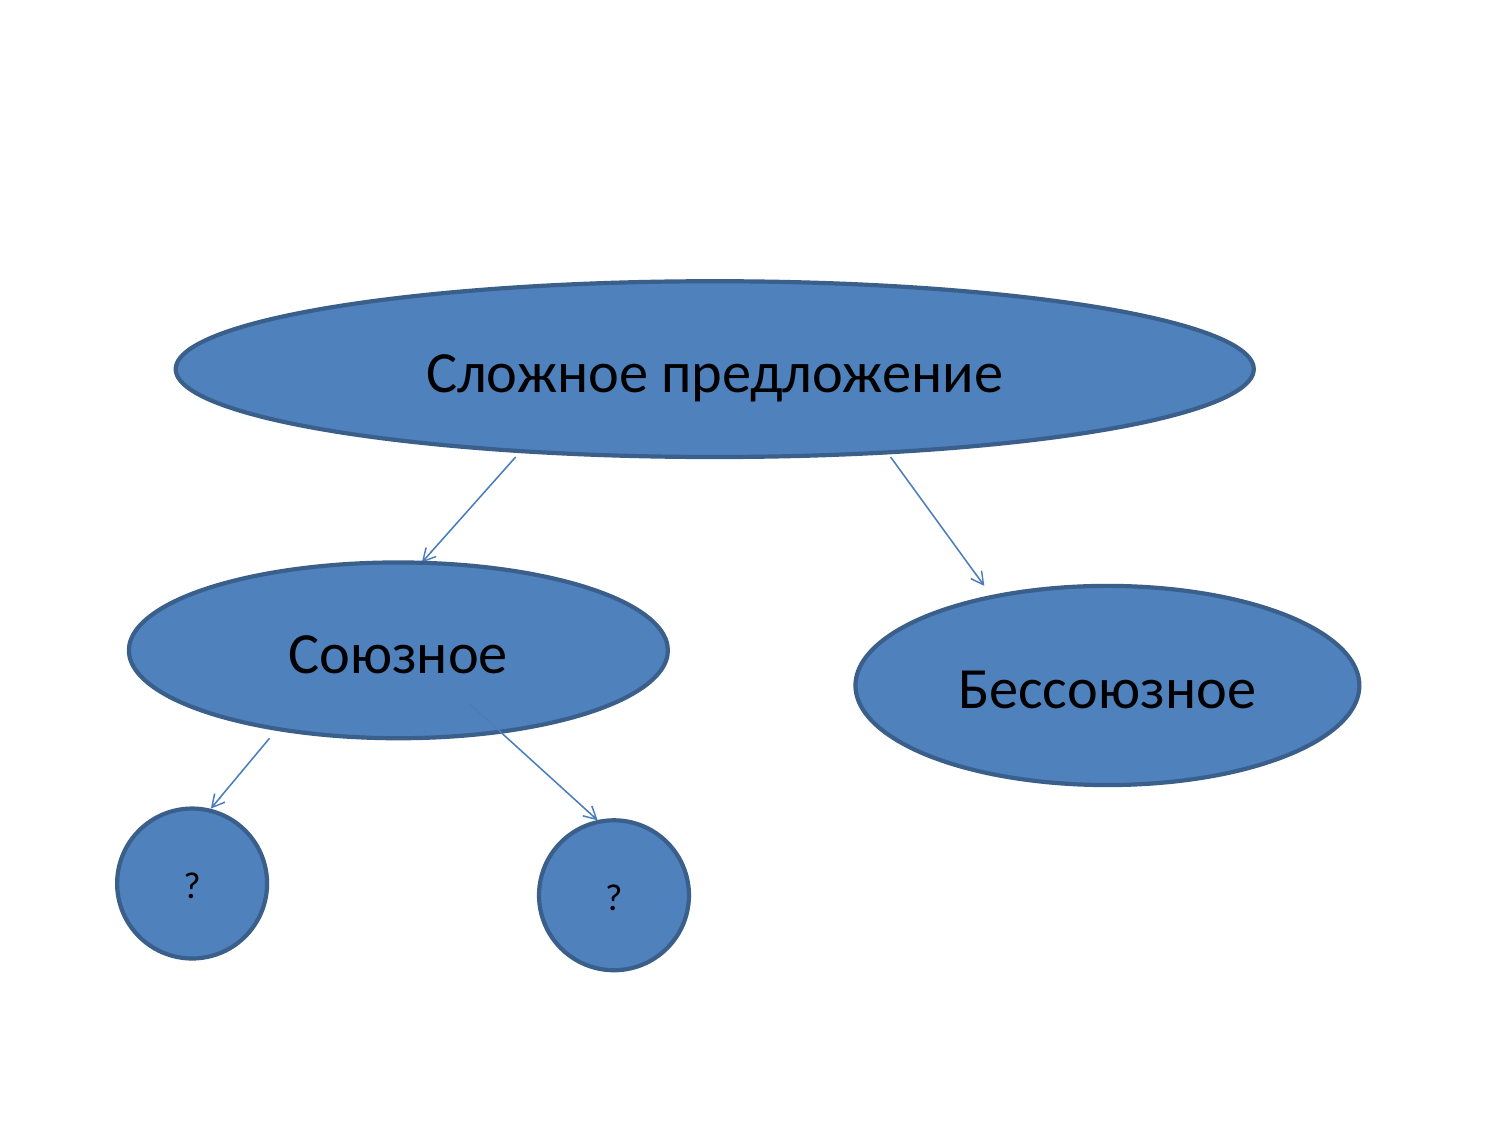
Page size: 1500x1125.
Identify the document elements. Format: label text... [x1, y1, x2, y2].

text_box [468, 702, 598, 821]
text_box Бессоюзное [853, 583, 1362, 788]
text_box Сложное предложение [173, 279, 1256, 460]
text_box ? [115, 806, 270, 961]
text_box ? [536, 818, 692, 973]
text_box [872, 474, 1003, 569]
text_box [204, 743, 276, 803]
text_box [415, 462, 522, 557]
text_box Союзное [126, 560, 670, 741]
